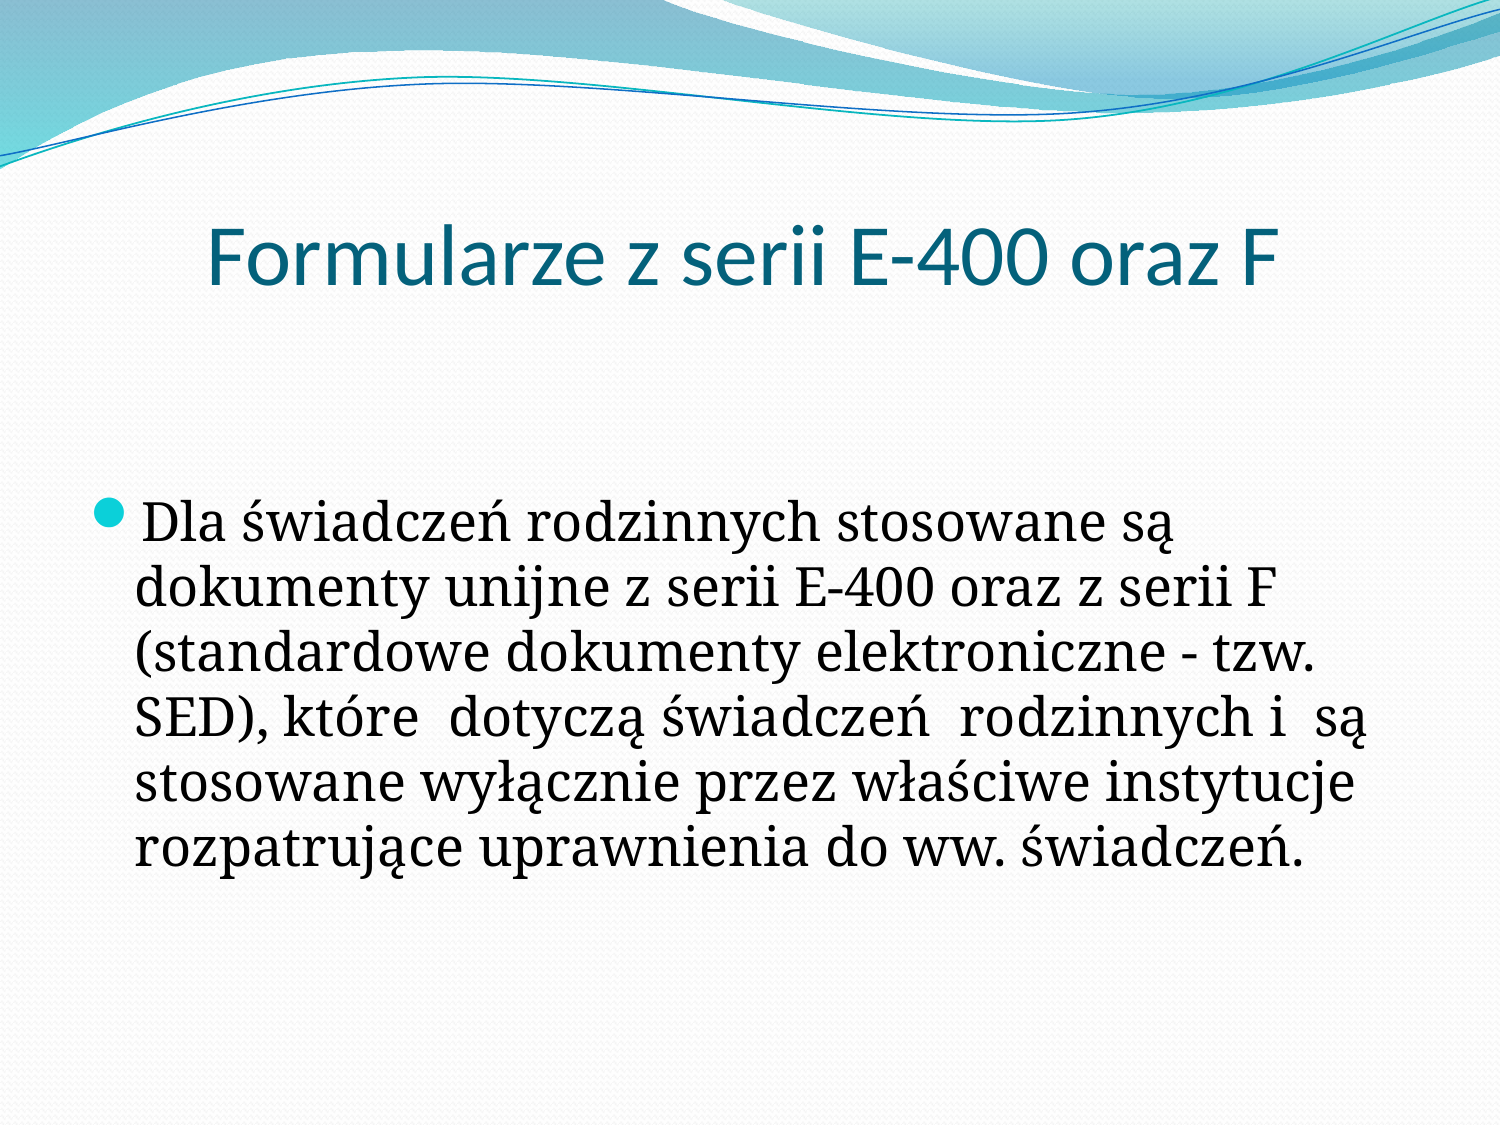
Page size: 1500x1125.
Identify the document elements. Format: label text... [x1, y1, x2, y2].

list Dla świadczeń rodzinnych stosowane są dokumenty unijne z serii E-400 oraz z serii F (standardowe dokumenty elektroniczne - tzw. SED), które dotyczą świadczeń rodzinnych i są stosowane wyłącznie przez właściwe instytucje rozpatrujące uprawnienia do ww. świadczeń. [75, 479, 1425, 1038]
title Formularze z serii E-400 oraz F [206, 115, 1425, 303]
